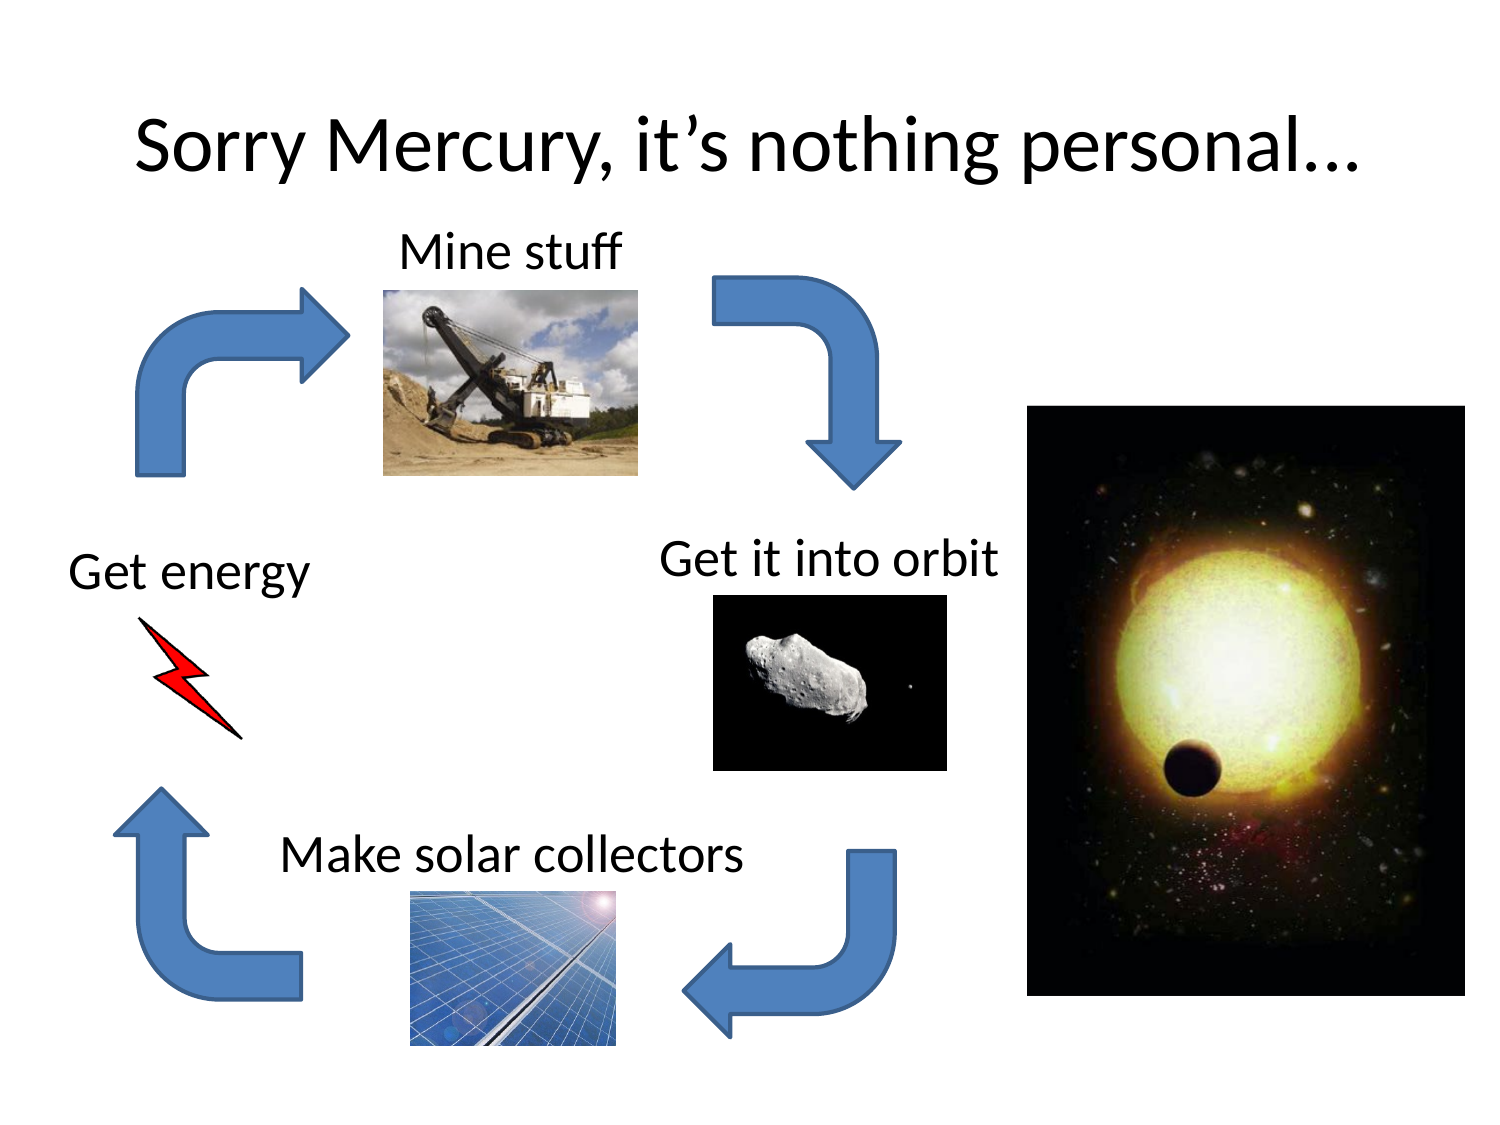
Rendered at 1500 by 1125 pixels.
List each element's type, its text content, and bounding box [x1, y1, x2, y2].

text_box Mine stuff [383, 208, 639, 288]
picture [949, 406, 1500, 995]
picture [383, 290, 638, 476]
text_box [681, 848, 897, 1040]
text_box Make solar collectors [265, 810, 761, 891]
picture [713, 595, 947, 771]
text_box [112, 786, 304, 1002]
picture [136, 616, 244, 740]
text_box [711, 275, 903, 491]
text_box [135, 286, 351, 478]
title Sorry Mercury, it’s nothing personal... [75, 45, 1425, 233]
picture [409, 890, 617, 1046]
text_box Get energy [54, 528, 326, 608]
text_box Get it into orbit [644, 515, 944, 595]
